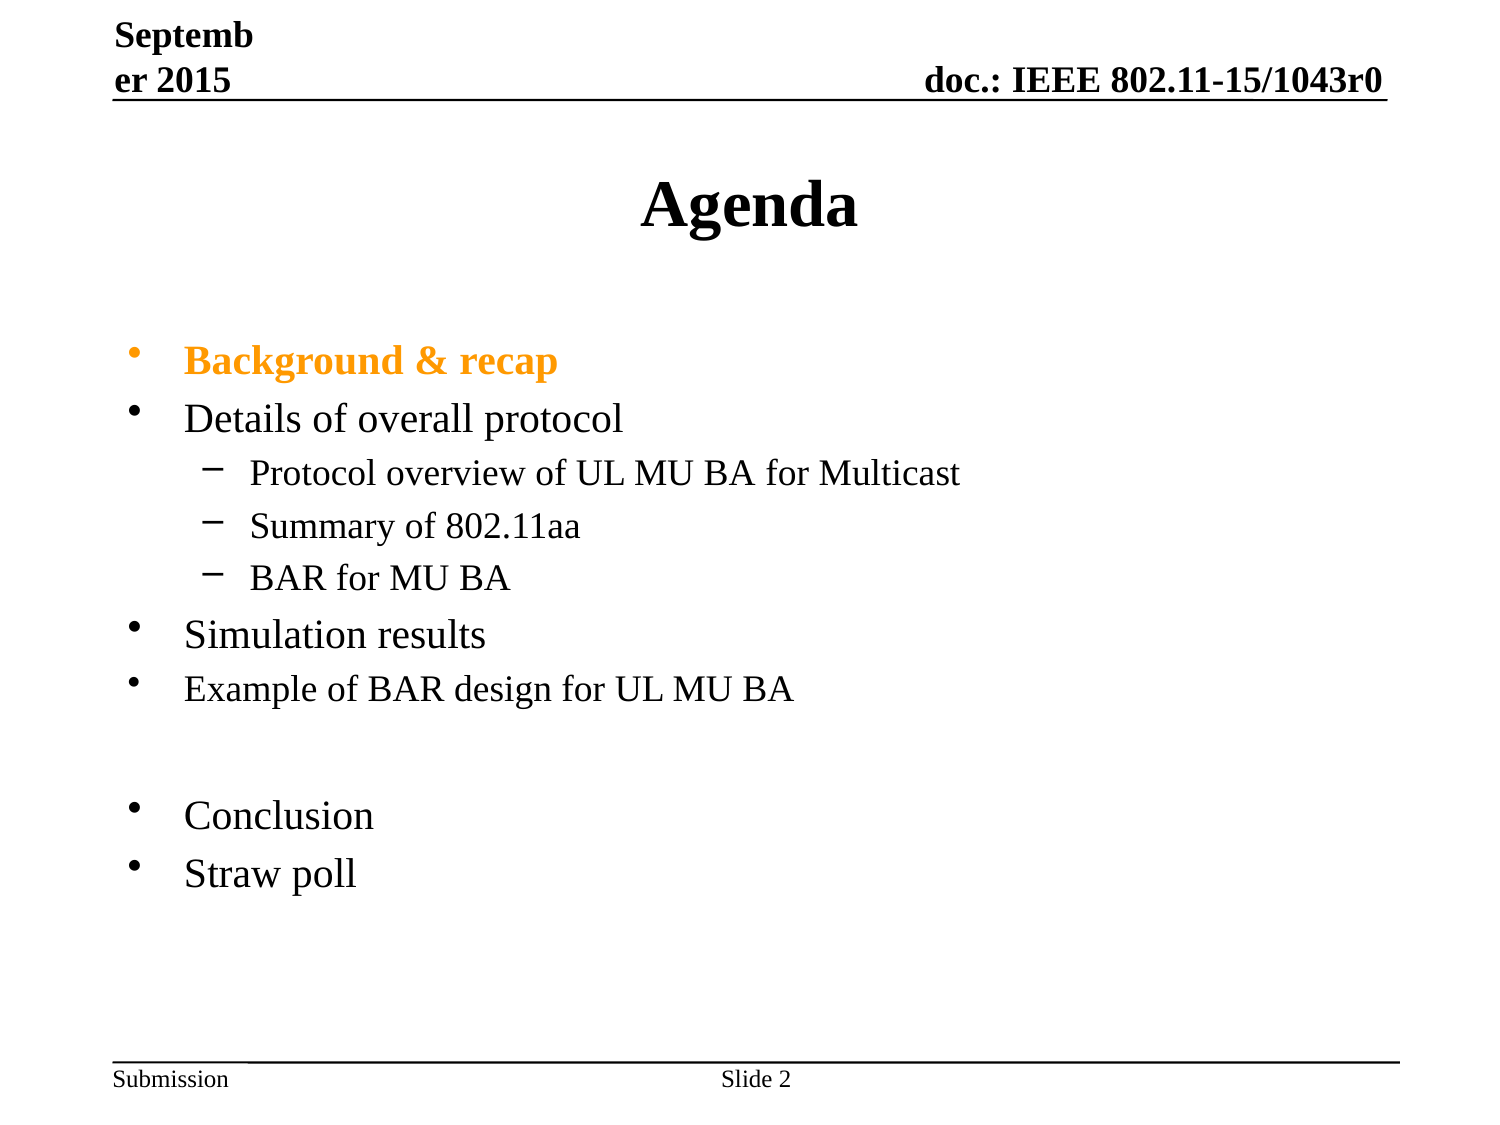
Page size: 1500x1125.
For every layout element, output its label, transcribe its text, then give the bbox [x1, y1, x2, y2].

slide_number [114, 54, 270, 101]
list Background & recap Details of overall protocol Protocol overview of UL MU BA for Multicast Summary of 802.11aa BAR for MU BA Simulation results Example of BAR design for UL MU BA Conclusion Straw poll [112, 324, 1388, 1001]
slide_number Slide 2 [712, 1061, 800, 1093]
title Agenda [112, 112, 1388, 288]
